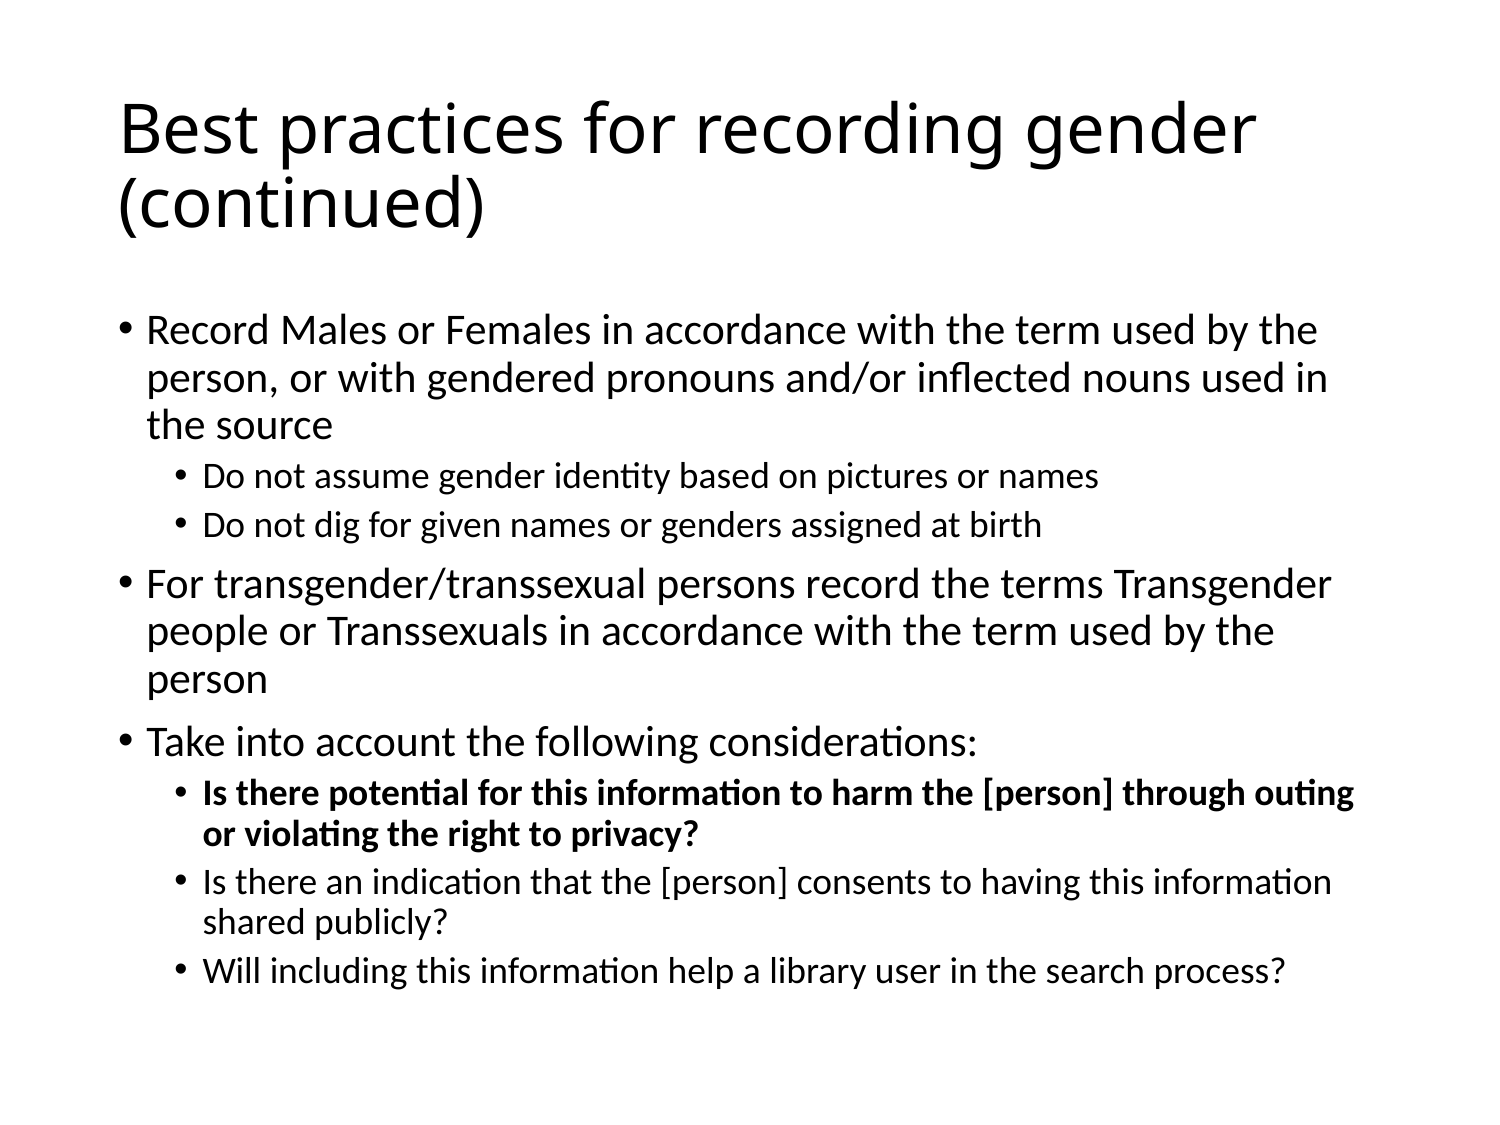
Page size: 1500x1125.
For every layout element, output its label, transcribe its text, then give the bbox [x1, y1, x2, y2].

list Record Males or Females in accordance with the term used by the person, or with gendered pronouns and/or inflected nouns used in the source Do not assume gender identity based on pictures or names Do not dig for given names or genders assigned at birth For transgender/transsexual persons record the terms Transgender people or Transsexuals in accordance with the term used by the person Take into account the following considerations: Is there potential for this information to harm the [person] through outing or violating the right to privacy? Is there an indication that the [person] consents to having this information shared publicly? Will including this information help a library user in the search process? [103, 299, 1397, 1014]
title Best practices for recording gender (continued) [103, 59, 1397, 278]
